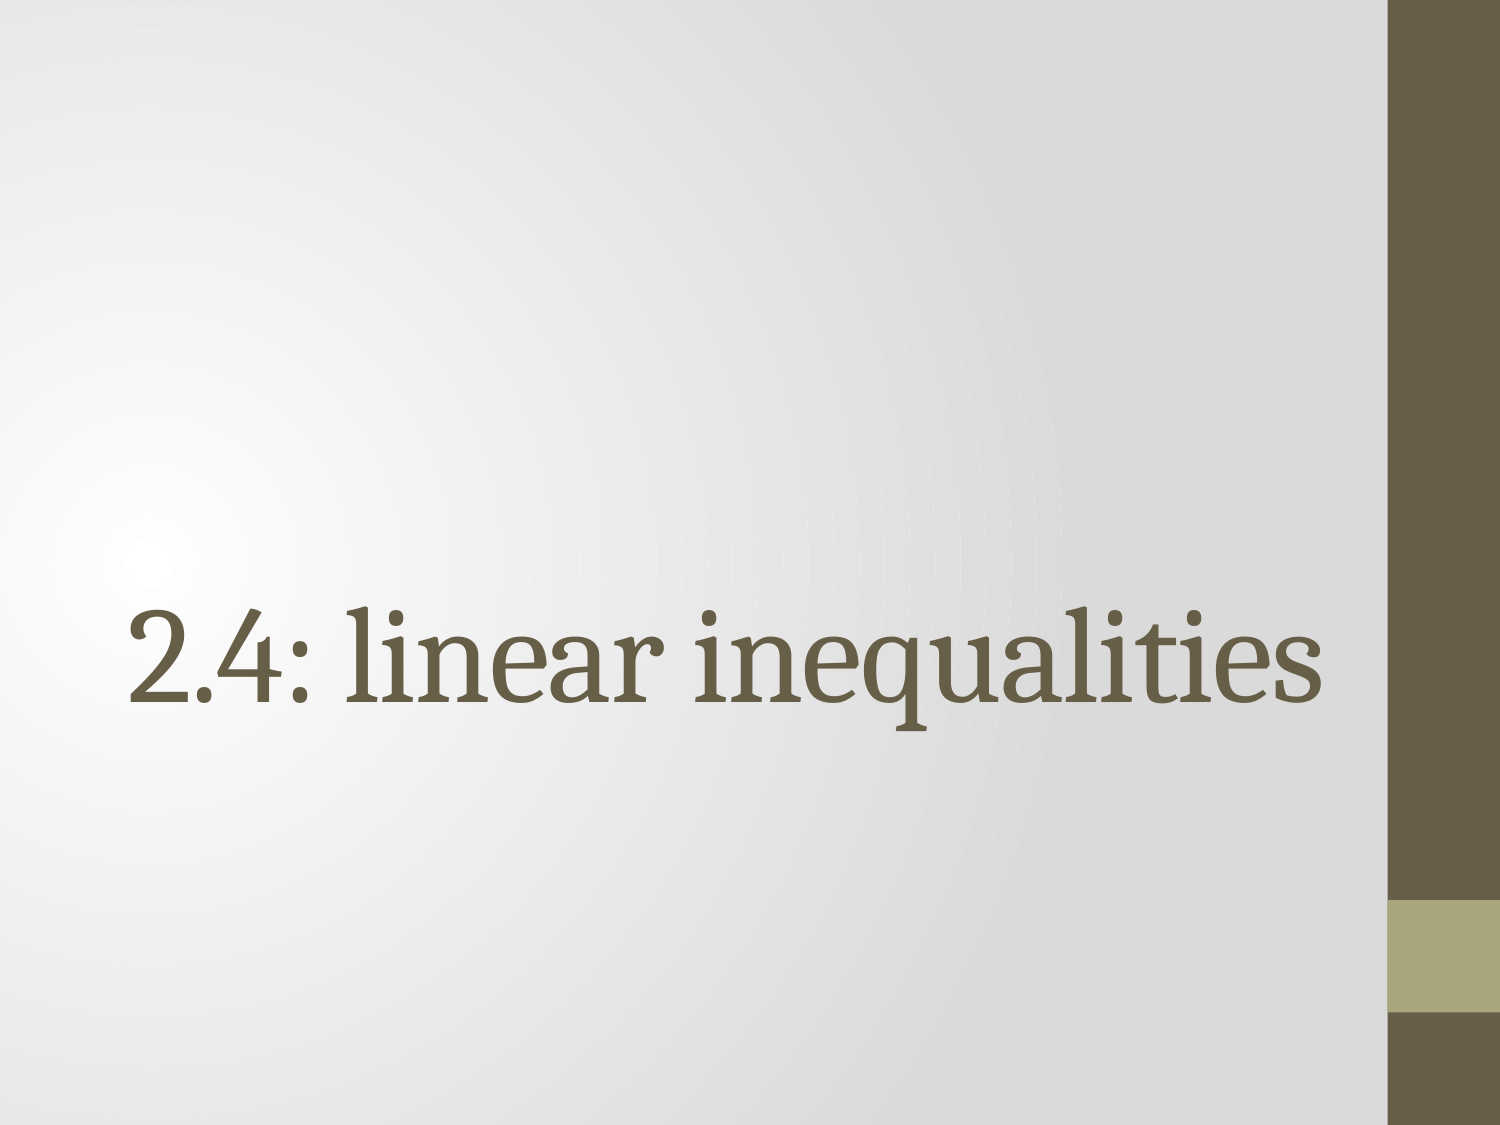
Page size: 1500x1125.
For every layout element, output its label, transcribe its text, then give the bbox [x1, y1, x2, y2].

title 2.4: linear inequalities [112, 312, 1350, 738]
